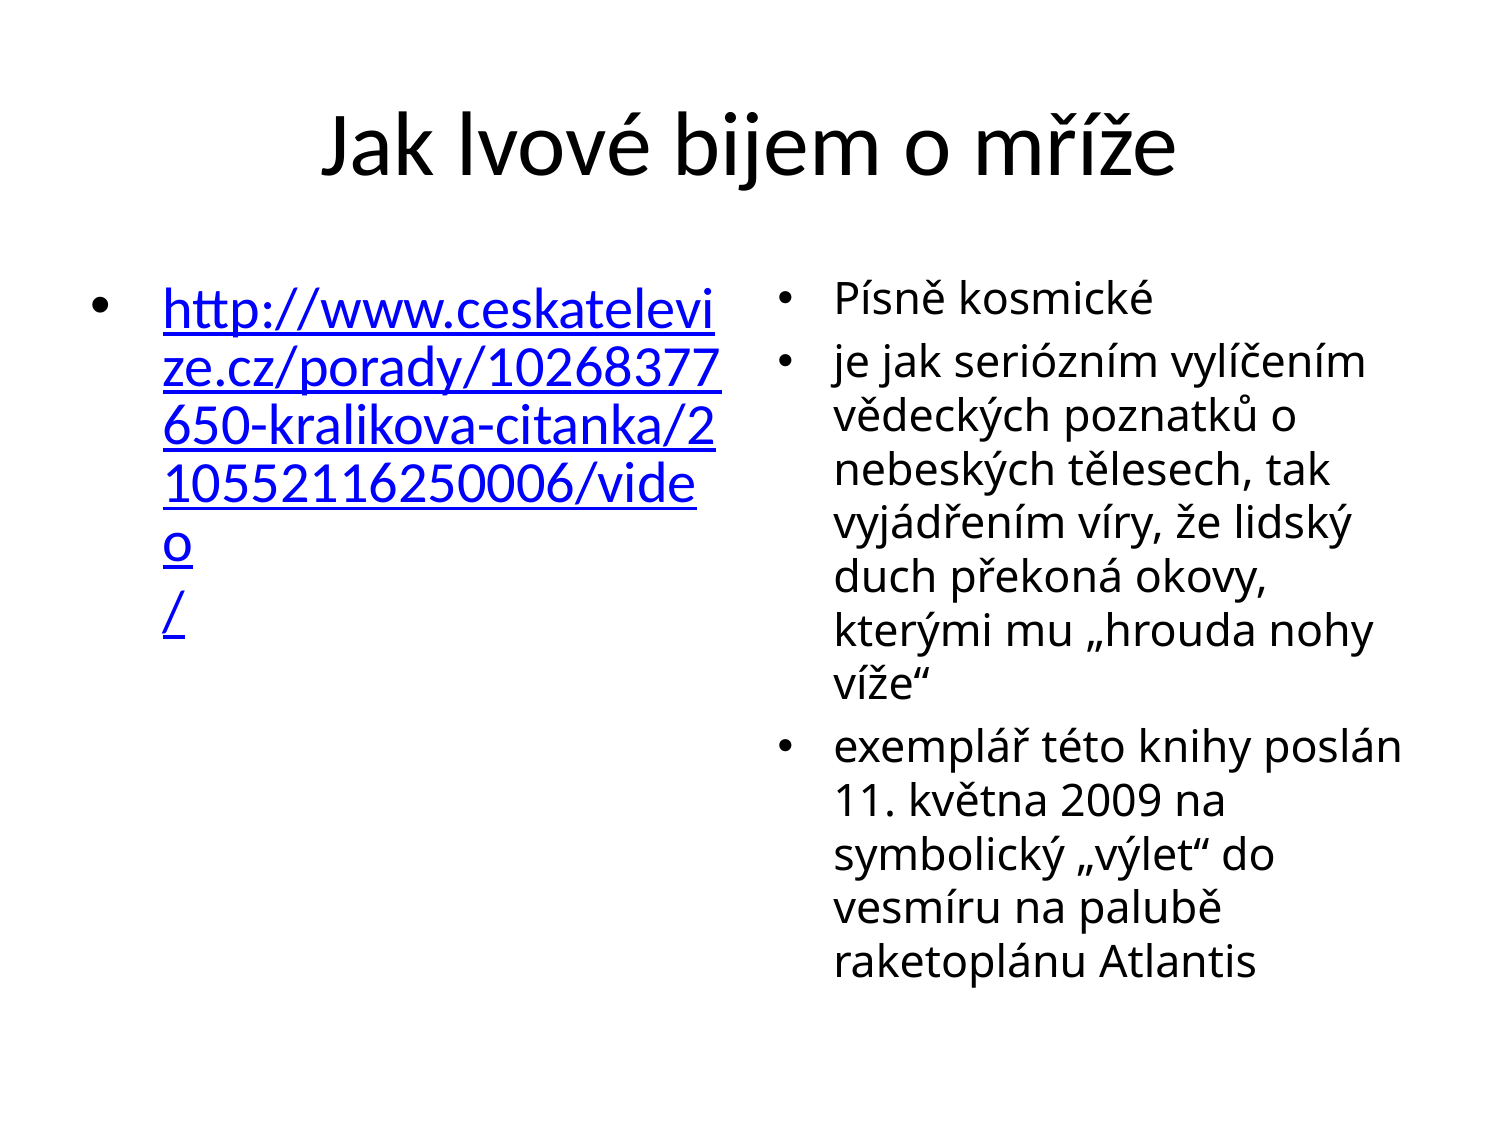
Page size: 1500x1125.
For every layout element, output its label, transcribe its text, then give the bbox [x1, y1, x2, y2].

list http://www.ceskatelevize.cz/porady/10268377650-kralikova-citanka/210552116250006/video/ [75, 262, 738, 1005]
title Jak lvové bijem o mříže [75, 45, 1425, 233]
list Písně kosmické je jak seriózním vylíčením vědeckých poznatků o nebeských tělesech, tak vyjádřením víry, že lidský duch překoná okovy, kterými mu „hrouda nohy víže“ exemplář této knihy poslán 11. května 2009 na symbolický „výlet“ do vesmíru na palubě raketoplánu Atlantis [762, 262, 1425, 1005]
